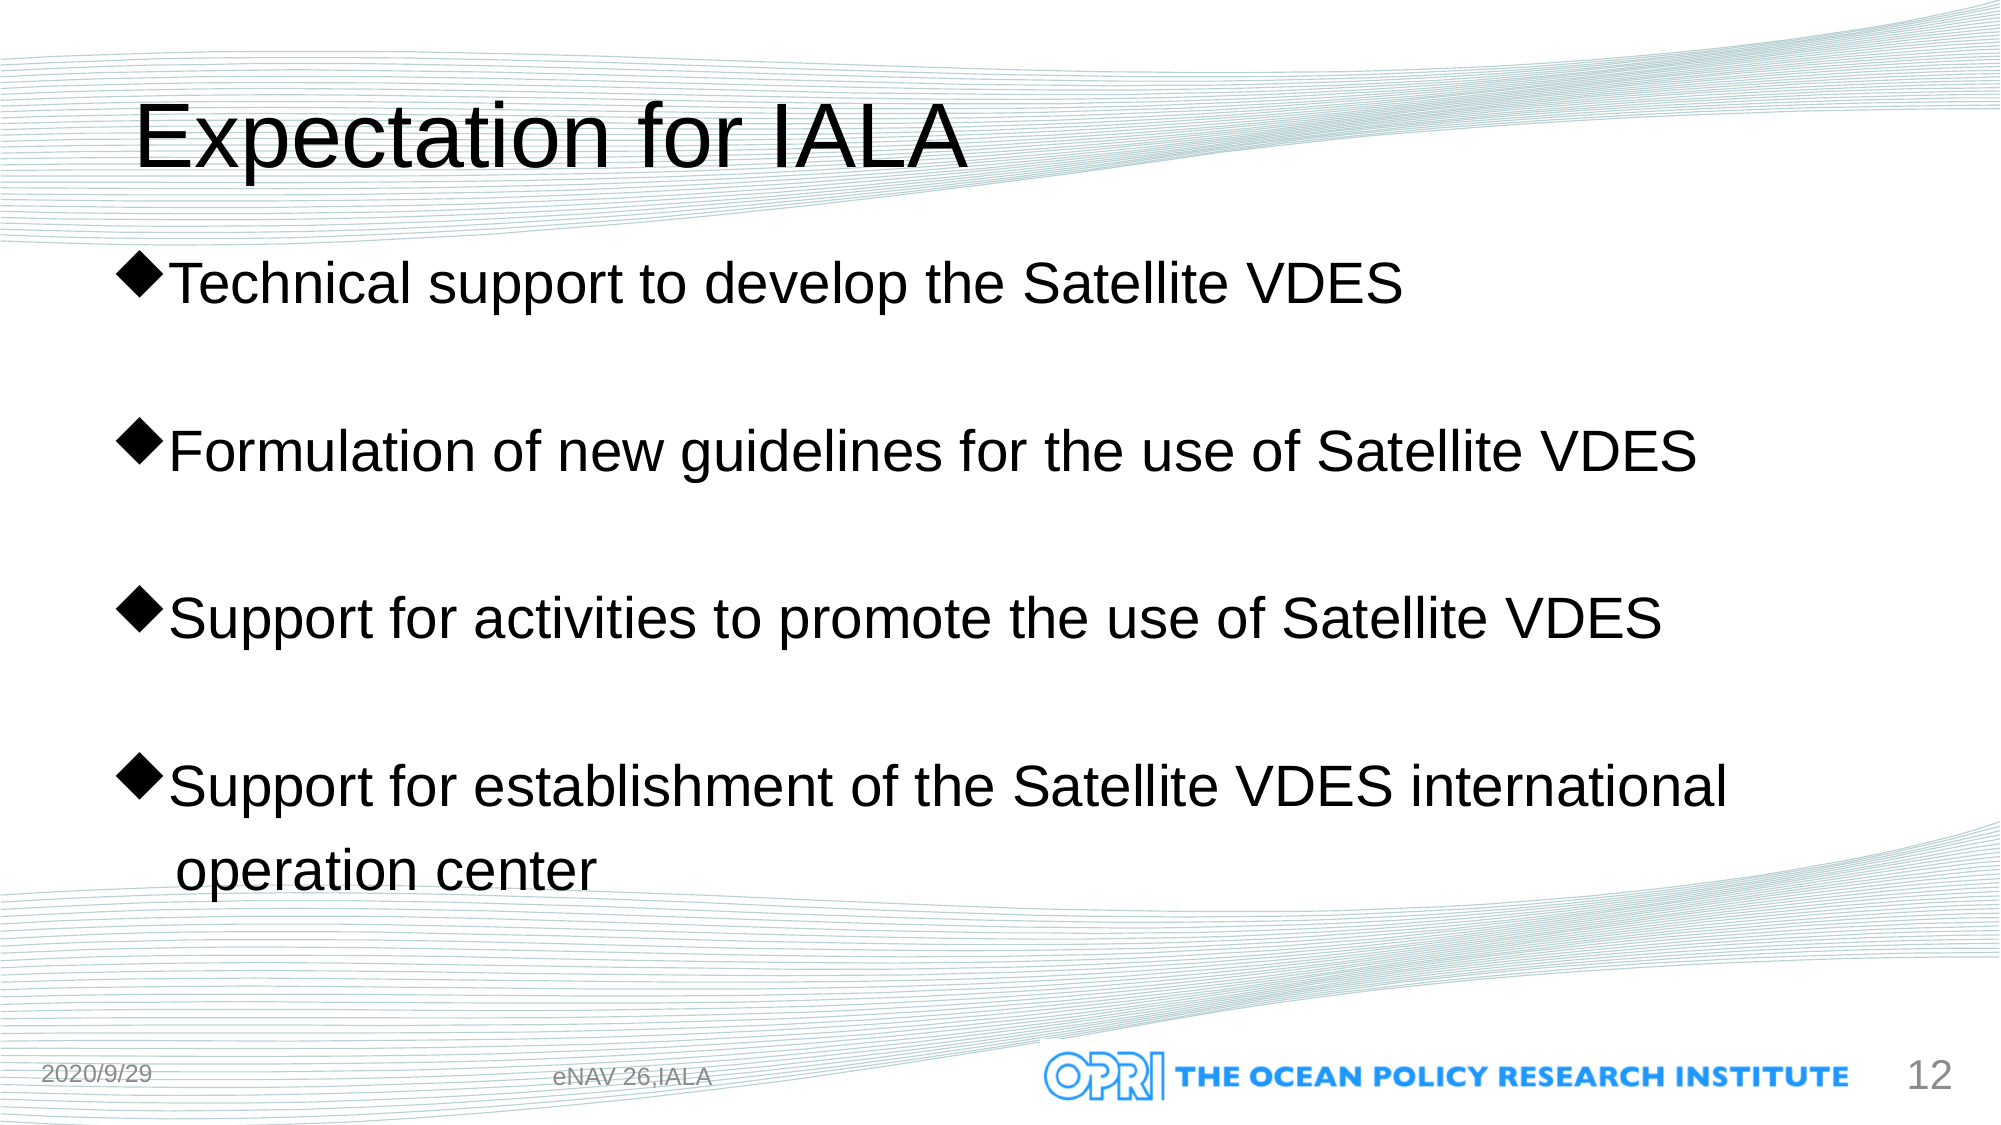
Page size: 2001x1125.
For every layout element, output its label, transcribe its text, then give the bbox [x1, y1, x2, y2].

footer eNAV 26,IALA [295, 1045, 971, 1105]
list Technical support to develop the Satellite VDES Formulation of new guidelines for the use of Satellite VDES Support for activities to promote the use of Satellite VDES Support for establishment of the Satellite VDES international operation center [95, 245, 1925, 992]
slide_number 12 [1885, 1042, 1969, 1103]
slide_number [25, 1042, 240, 1103]
title Expectation for IALA [118, 29, 1844, 245]
picture [1040, 1039, 1854, 1107]
